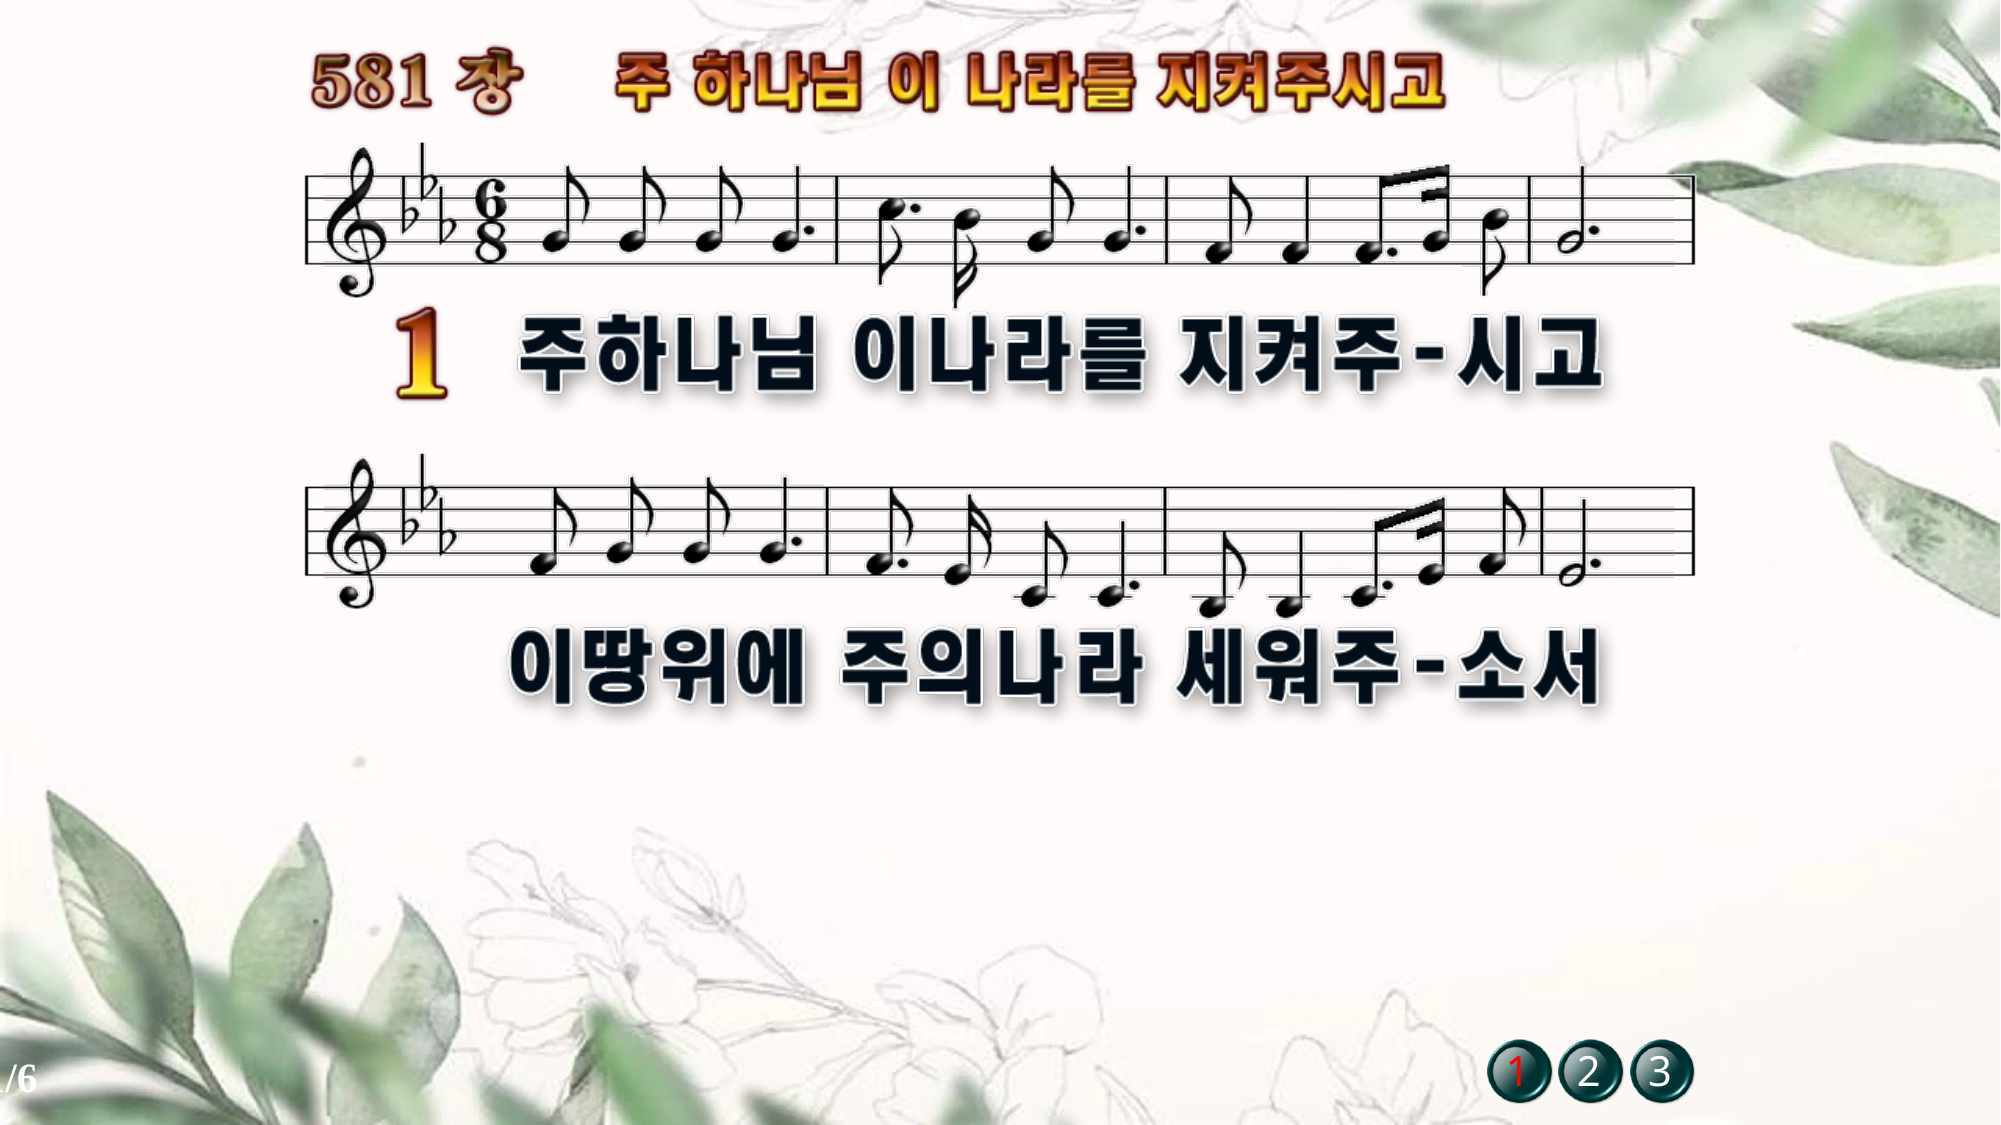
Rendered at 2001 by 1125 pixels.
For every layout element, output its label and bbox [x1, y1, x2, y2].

text_box [1627, 1035, 1697, 1106]
text_box [1484, 1035, 1555, 1106]
picture [0, 0, 2001, 1125]
text_box [1555, 1035, 1626, 1106]
